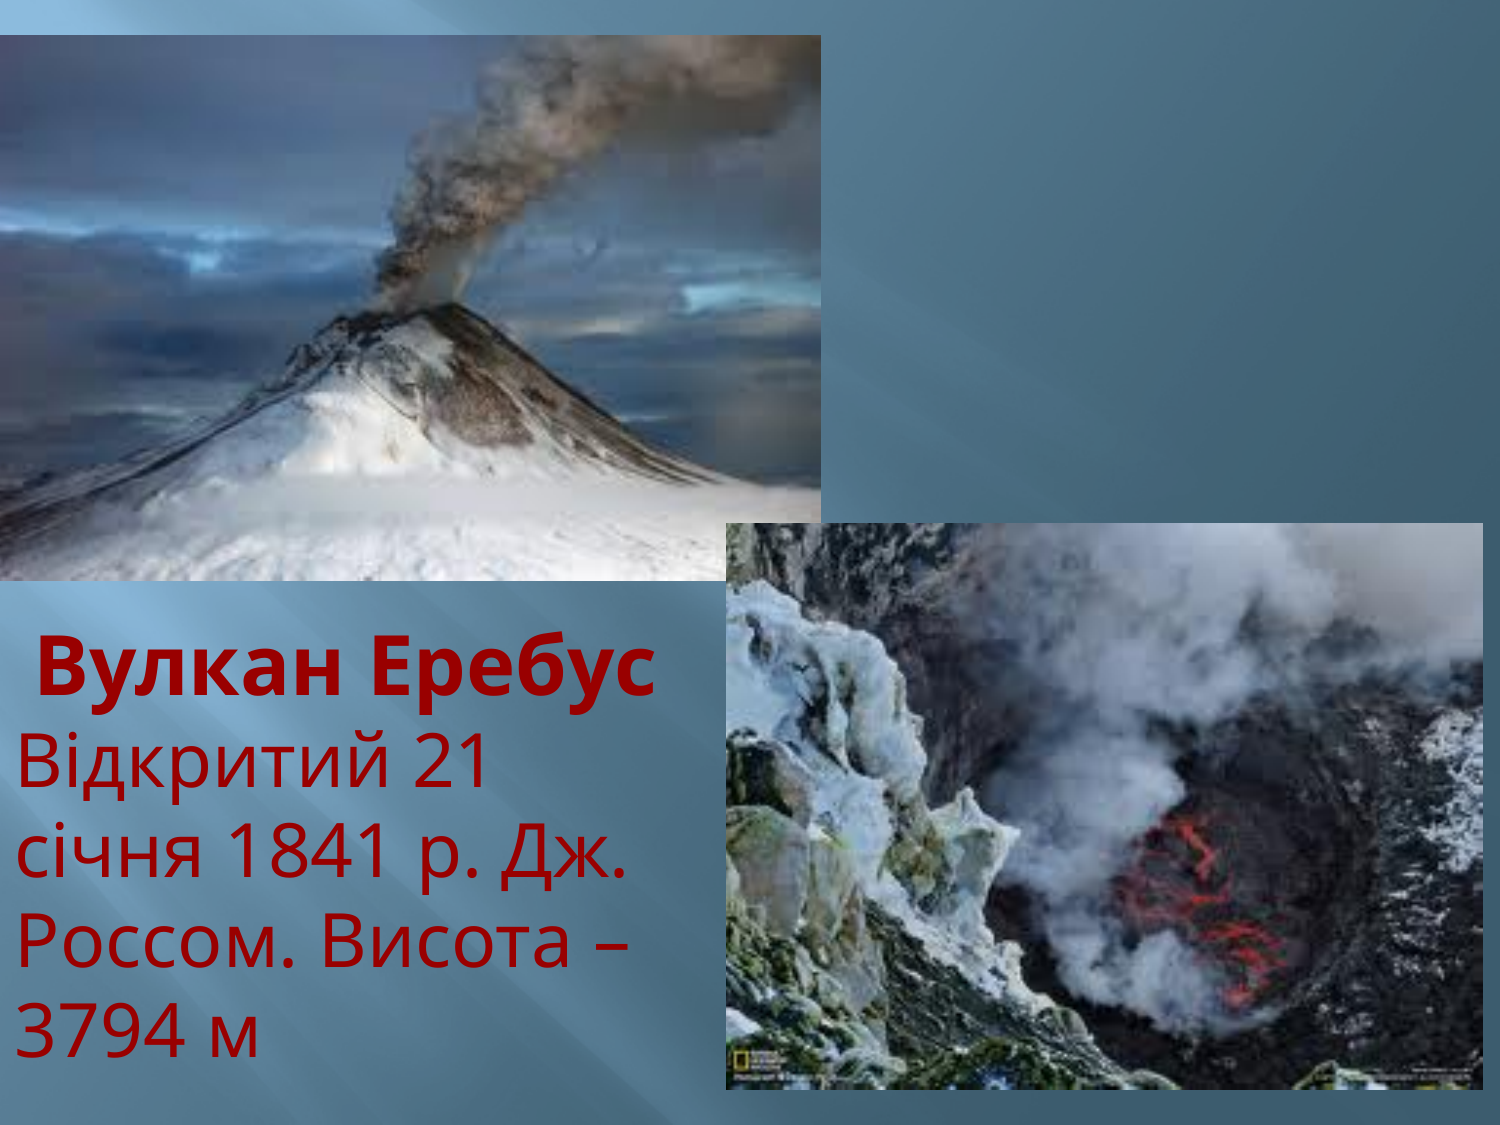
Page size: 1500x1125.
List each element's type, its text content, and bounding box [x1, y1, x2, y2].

picture [0, 34, 1483, 1091]
text_box Вулкан Еребус Відкритий 21 січня 1841 р. Дж. Россом. Висота – 3794 м [0, 604, 692, 1080]
